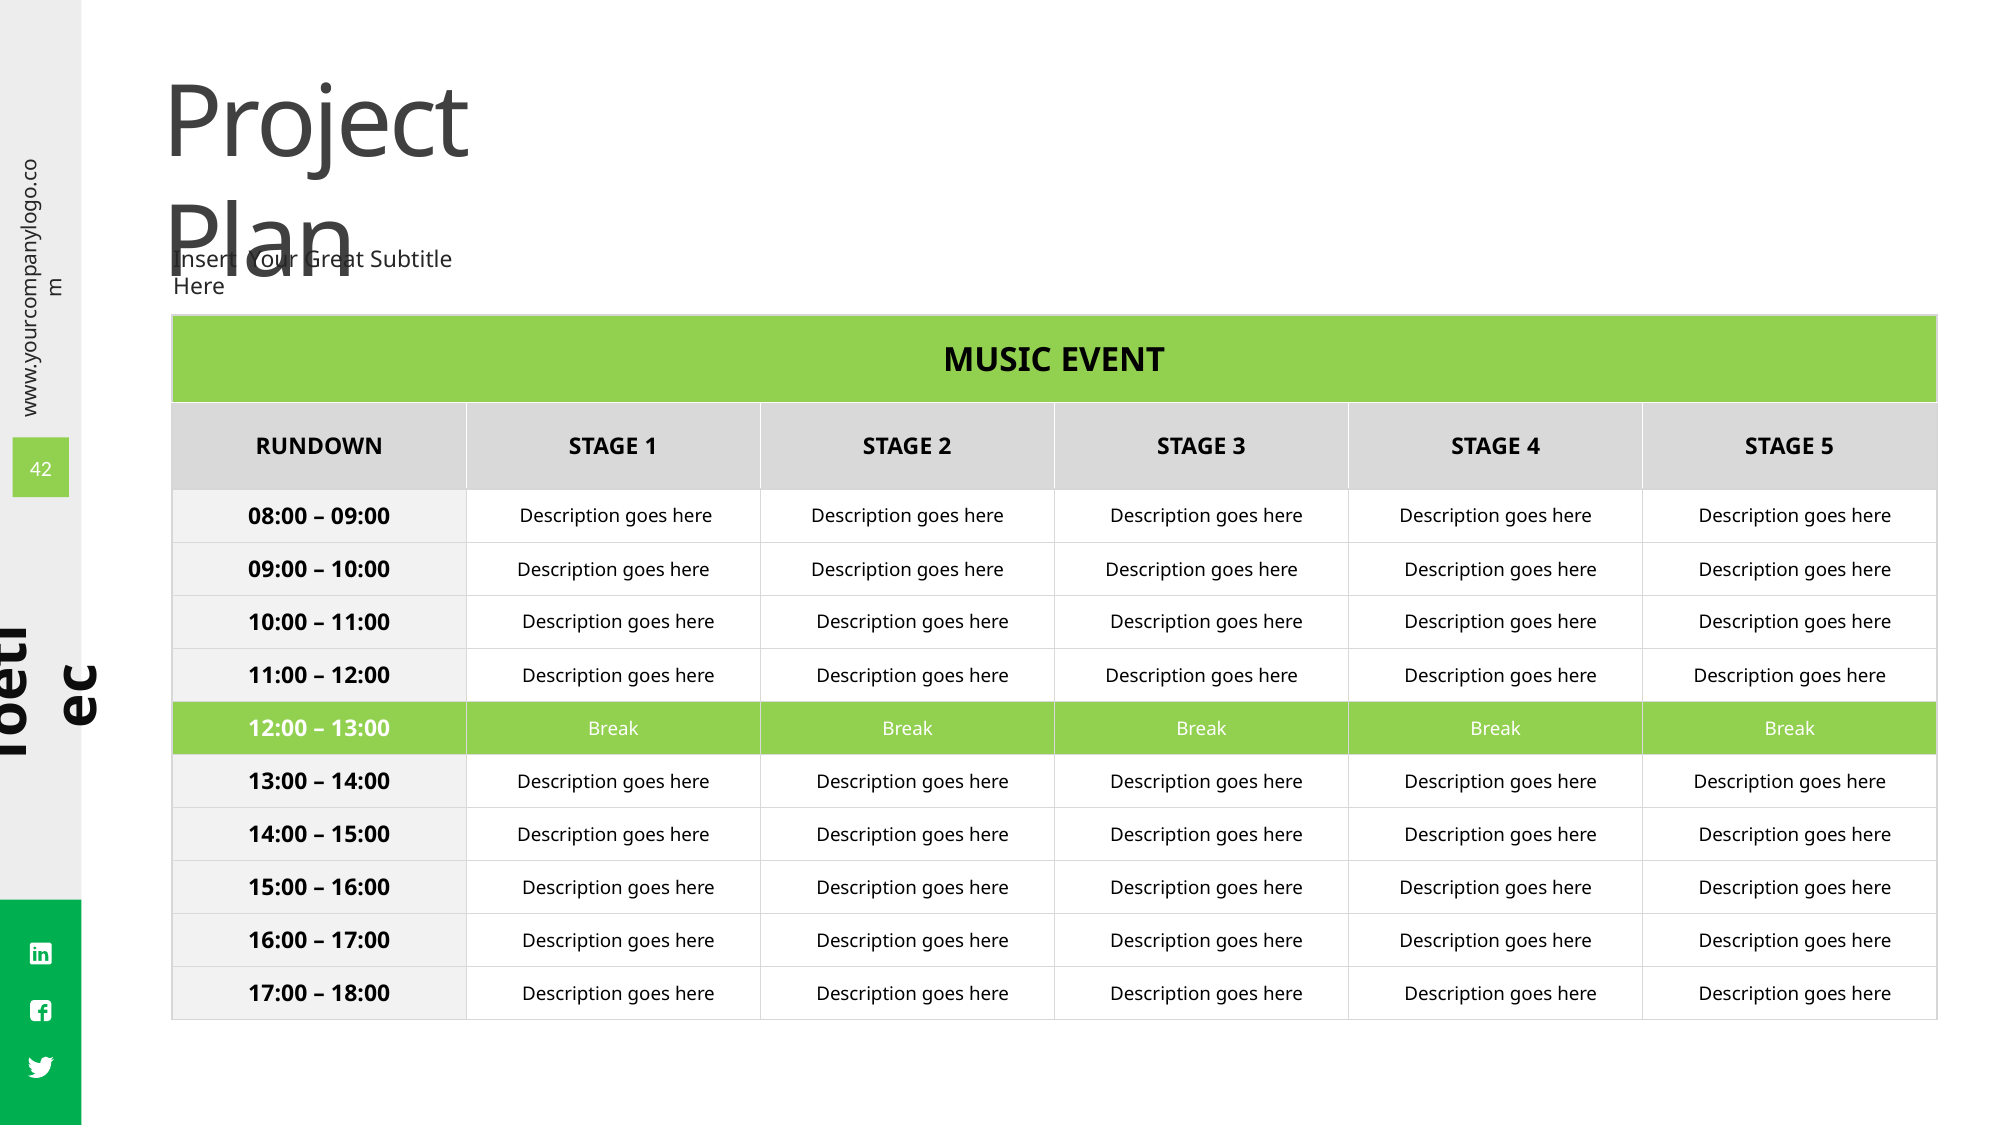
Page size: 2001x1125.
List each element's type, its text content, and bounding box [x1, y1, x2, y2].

table_cell Break [1349, 702, 1642, 754]
table_cell Description goes here [1643, 596, 1936, 648]
table_cell Description goes here [761, 490, 1054, 542]
table_cell 17:00 – 18:00 [173, 967, 466, 1019]
text_box Project Plan [147, 116, 677, 236]
table_cell STAGE 4 [1349, 403, 1642, 488]
table_cell Description goes here [1643, 808, 1936, 860]
table_cell Description goes here [1349, 967, 1642, 1019]
table_cell 11:00 – 12:00 [173, 649, 466, 701]
table_cell Description goes here [1349, 596, 1642, 648]
table_cell Break [467, 702, 760, 754]
table_cell Description goes here [1055, 967, 1348, 1019]
table_cell Description goes here [1055, 543, 1348, 595]
table_cell Description goes here [761, 649, 1054, 701]
table_cell Description goes here [761, 543, 1054, 595]
table_cell Description goes here [1055, 596, 1348, 648]
table_cell Description goes here [761, 596, 1054, 648]
table_cell Break [1643, 702, 1936, 754]
table_cell STAGE 3 [1055, 403, 1348, 488]
table_cell Description goes here [1349, 543, 1642, 595]
slide_number 42 [12, 437, 69, 498]
table_cell 10:00 – 11:00 [173, 596, 466, 648]
table_cell Description goes here [1055, 808, 1348, 860]
table_cell 15:00 – 16:00 [173, 861, 466, 913]
table_cell Description goes here [467, 490, 760, 542]
table_cell Description goes here [761, 861, 1054, 913]
table_cell 14:00 – 15:00 [173, 808, 466, 860]
table_cell Description goes here [1055, 490, 1348, 542]
table_cell Description goes here [1349, 861, 1642, 913]
table_cell Description goes here [1349, 649, 1642, 701]
table_cell Description goes here [467, 596, 760, 648]
table_cell Description goes here [1349, 808, 1642, 860]
table_cell Description goes here [1349, 914, 1642, 966]
table_cell Description goes here [761, 808, 1054, 860]
text_box Insert Your Great Subtitle Here [158, 237, 512, 307]
table_cell Description goes here [1643, 914, 1936, 966]
table_cell Description goes here [467, 967, 760, 1019]
table_cell Description goes here [1643, 967, 1936, 1019]
table_cell RUNDOWN [173, 403, 466, 488]
table_header MUSIC EVENT [173, 316, 1936, 402]
table_cell Break [761, 702, 1054, 754]
table_cell Description goes here [1643, 649, 1936, 701]
table_cell 08:00 – 09:00 [173, 490, 466, 542]
table_cell Description goes here [761, 914, 1054, 966]
table_cell Description goes here [761, 755, 1054, 807]
table_cell Description goes here [1055, 914, 1348, 966]
table_cell 12:00 – 13:00 [173, 702, 466, 754]
table_cell Description goes here [467, 755, 760, 807]
table_cell Description goes here [761, 967, 1054, 1019]
table_cell STAGE 5 [1643, 403, 1936, 488]
table_cell 09:00 – 10:00 [173, 543, 466, 595]
table_cell Description goes here [1643, 755, 1936, 807]
table_cell 13:00 – 14:00 [173, 755, 466, 807]
table_cell Description goes here [1055, 861, 1348, 913]
table_cell Description goes here [1349, 490, 1642, 542]
table_cell Description goes here [1055, 755, 1348, 807]
table_cell Description goes here [467, 649, 760, 701]
table_cell Description goes here [467, 543, 760, 595]
table_cell Description goes here [1643, 861, 1936, 913]
table_cell STAGE 2 [761, 403, 1054, 488]
table_cell STAGE 1 [467, 403, 760, 488]
table_cell Description goes here [1643, 543, 1936, 595]
table_cell Description goes here [467, 914, 760, 966]
table_cell 16:00 – 17:00 [173, 914, 466, 966]
table_cell Description goes here [467, 861, 760, 913]
table_cell Break [1055, 702, 1348, 754]
table_cell Description goes here [467, 808, 760, 860]
table_cell Description goes here [1643, 490, 1936, 542]
table_cell Description goes here [1349, 755, 1642, 807]
table_cell Description goes here [1055, 649, 1348, 701]
